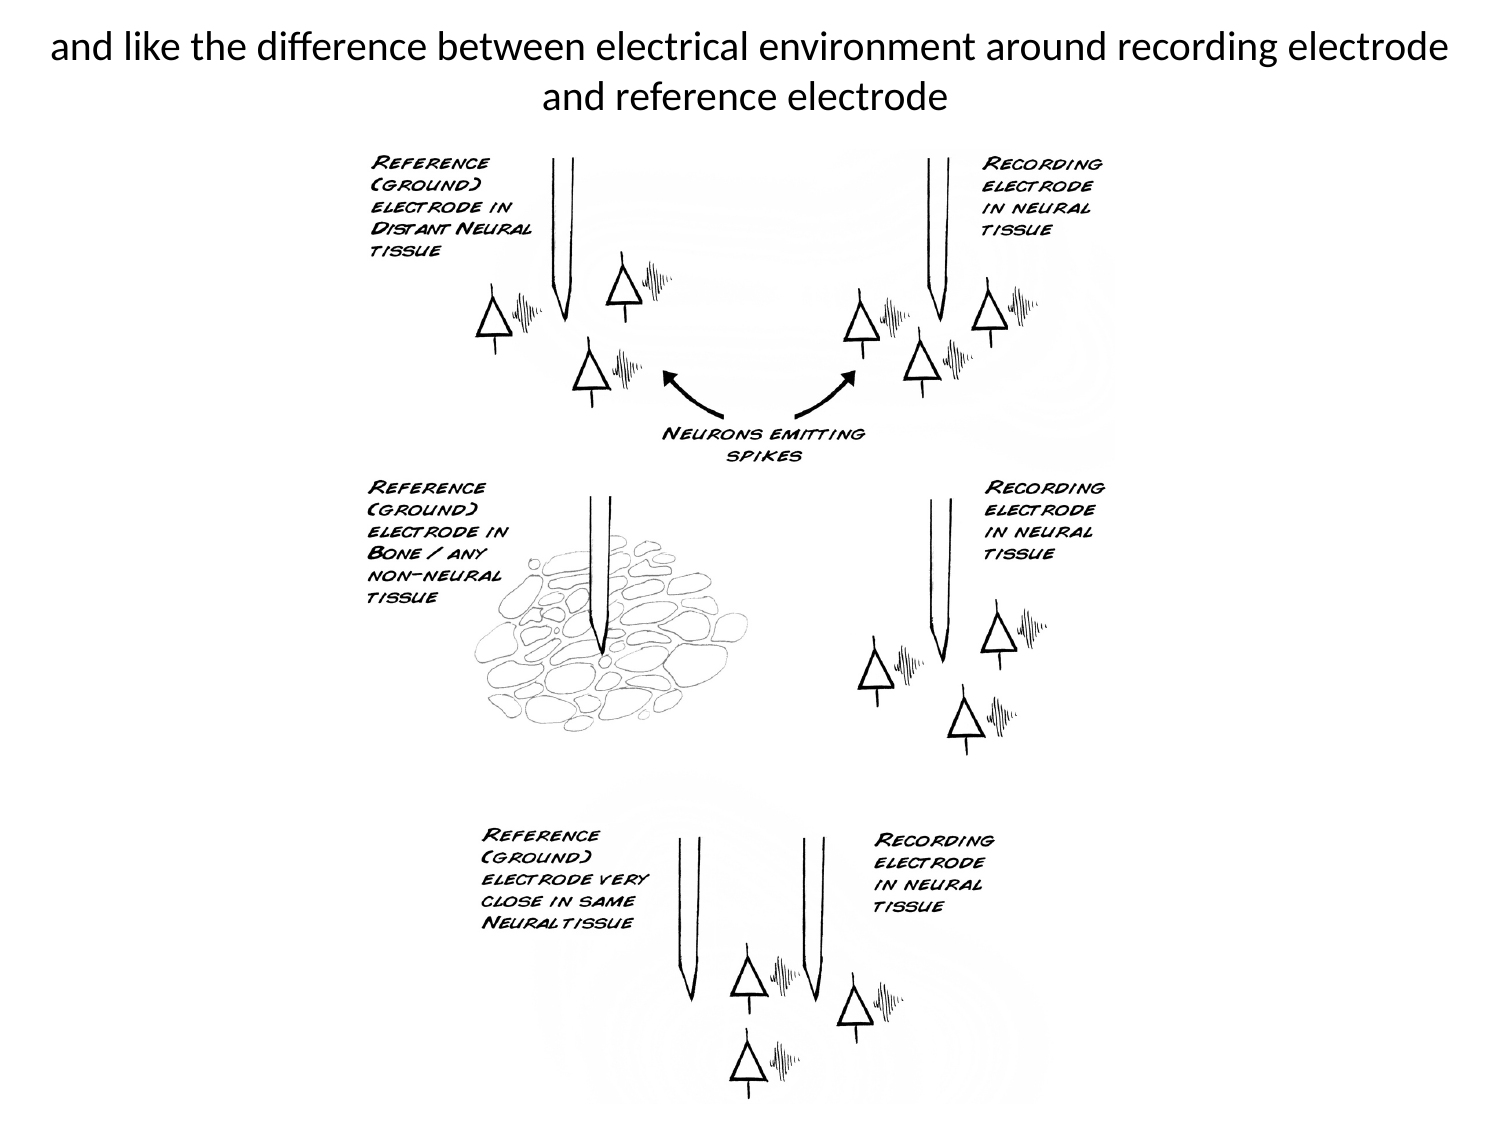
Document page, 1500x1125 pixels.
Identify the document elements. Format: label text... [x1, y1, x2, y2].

title and like the difference between electrical environment around recording electrode and reference electrode [0, 0, 1500, 200]
picture [362, 149, 1115, 1104]
